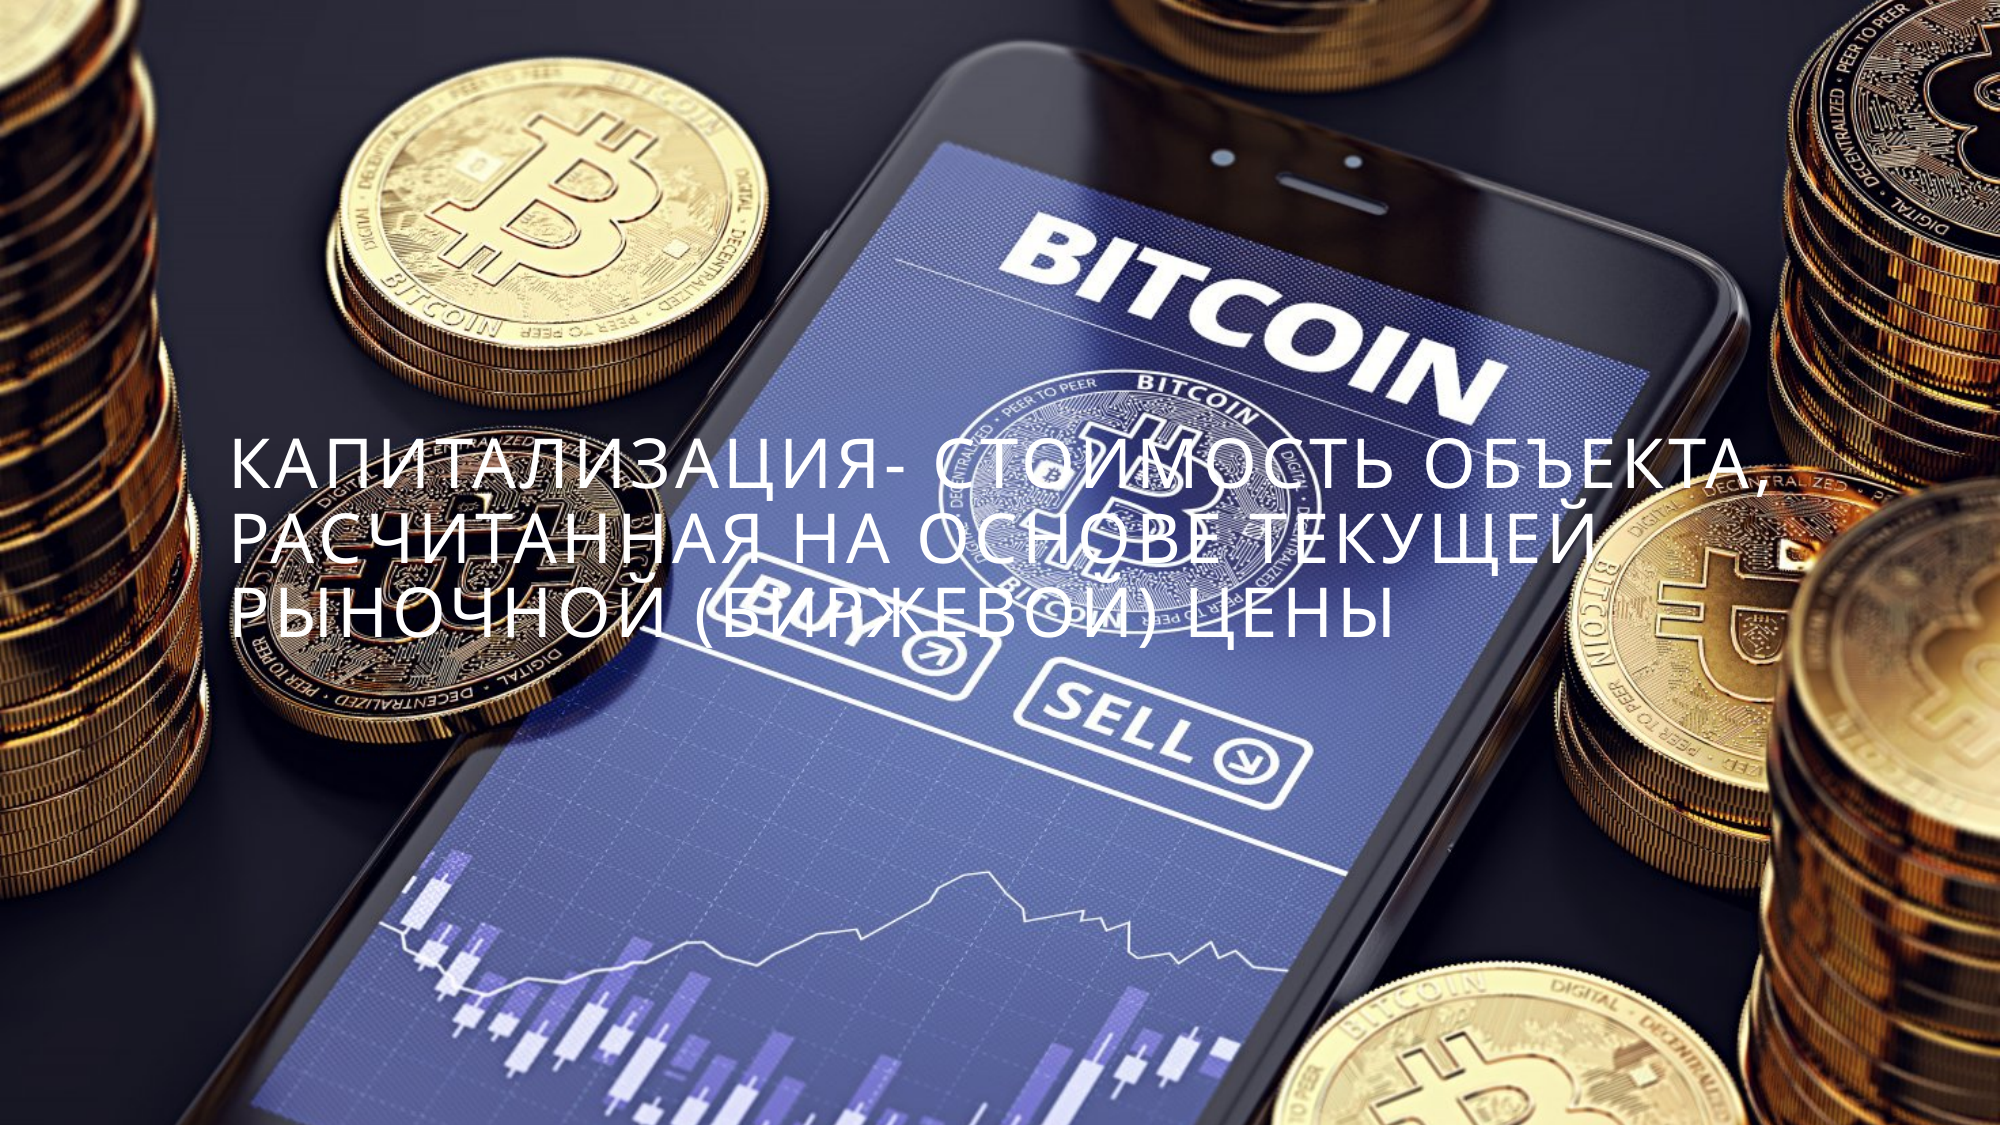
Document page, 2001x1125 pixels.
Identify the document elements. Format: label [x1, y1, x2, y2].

list [0, 0, 2000, 1125]
